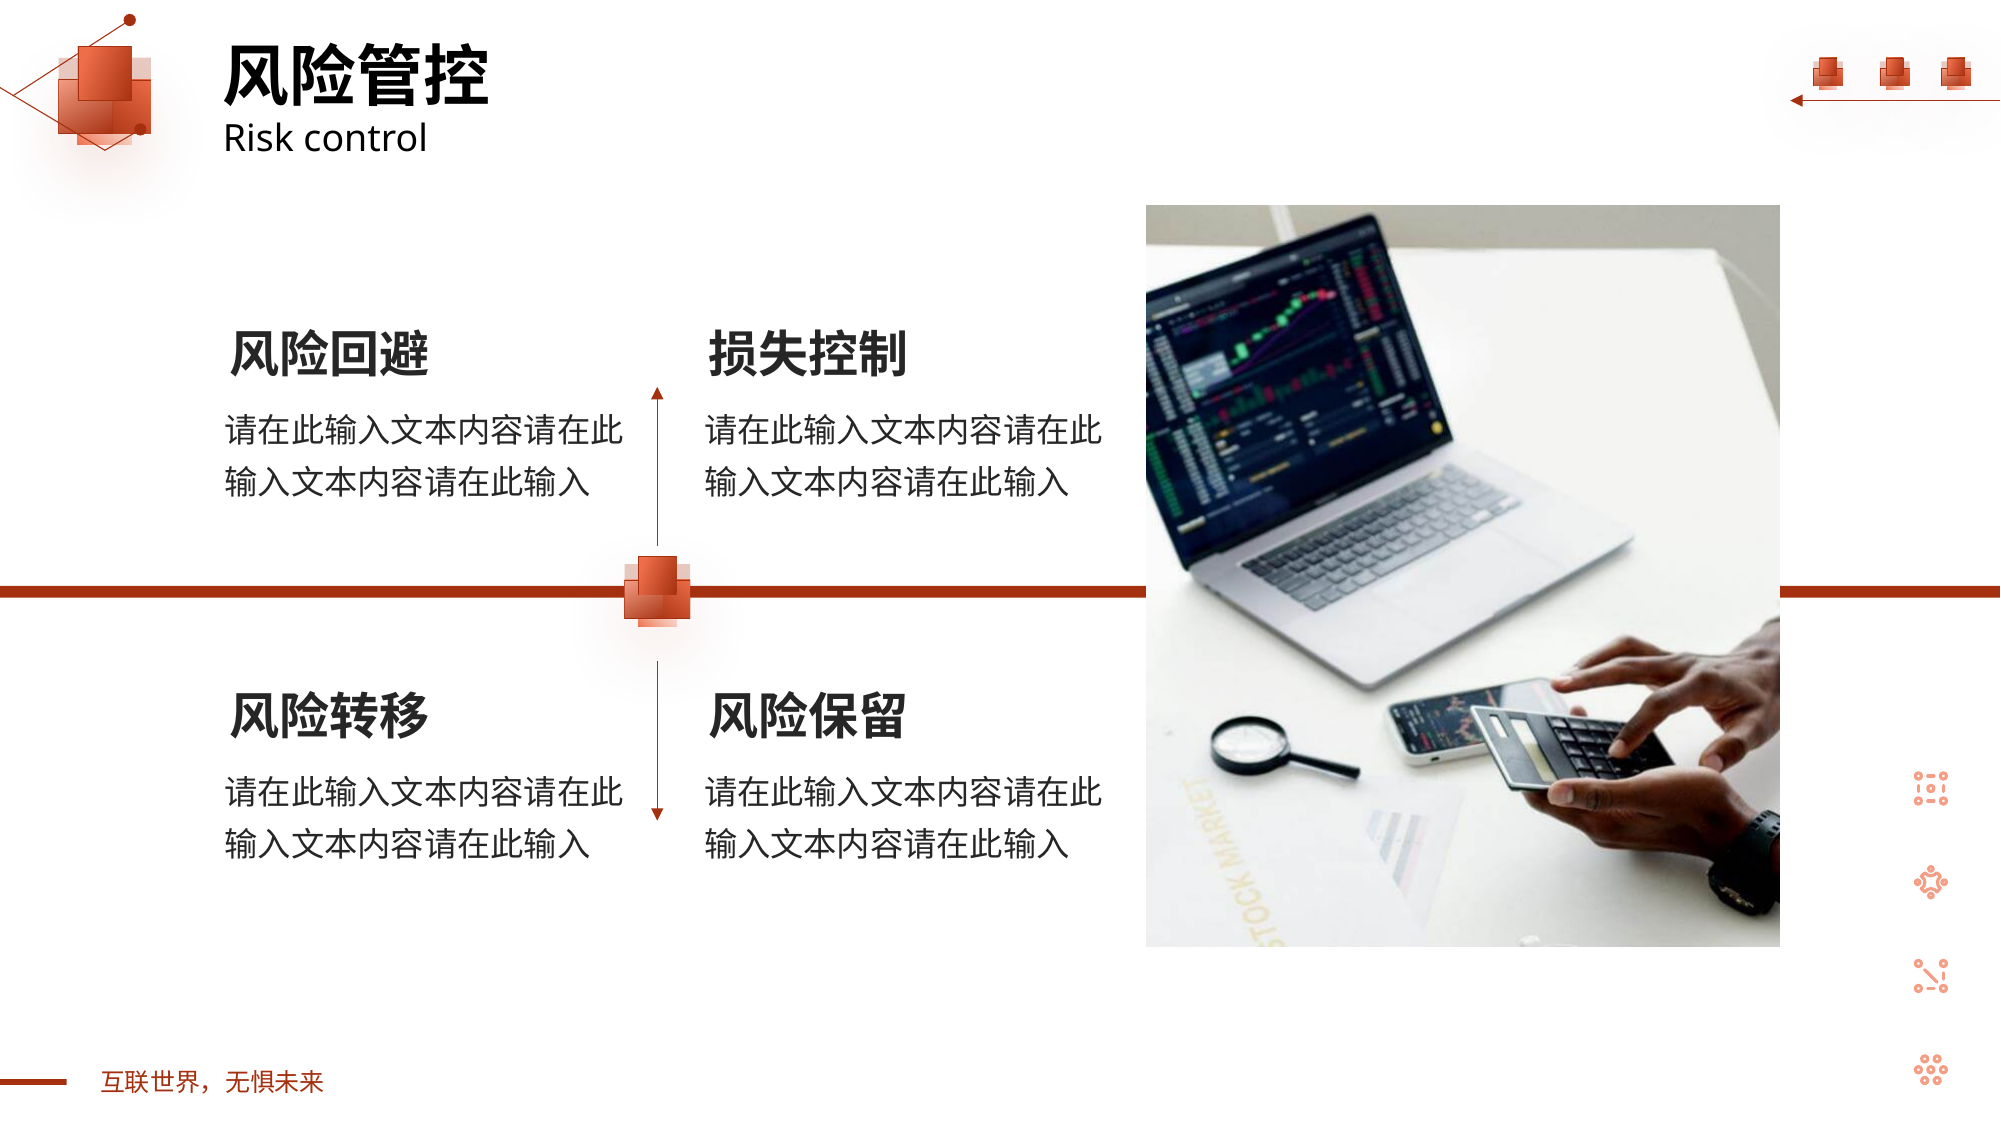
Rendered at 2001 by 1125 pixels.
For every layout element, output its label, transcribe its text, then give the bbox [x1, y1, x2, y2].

text_box 请在此输入文本内容请在此输入文本内容请在此输入 [689, 751, 1130, 920]
text_box 风险保留 [701, 680, 1039, 749]
text_box [0, 585, 624, 599]
text_box 损失控制 [701, 318, 1039, 387]
text_box 风险转移 [221, 680, 559, 749]
text_box [1780, 585, 2000, 599]
list 风险管控 [207, 35, 653, 124]
text_box 风险回避 [221, 318, 559, 387]
list Risk control [207, 111, 495, 168]
text_box 请在此输入文本内容请在此输入文本内容请在此输入 [210, 751, 651, 920]
picture [1146, 205, 1780, 947]
text_box [691, 585, 1146, 599]
text_box 请在此输入文本内容请在此输入文本内容请在此输入 [689, 389, 1130, 558]
text_box 请在此输入文本内容请在此输入文本内容请在此输入 [210, 389, 651, 558]
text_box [624, 556, 691, 627]
